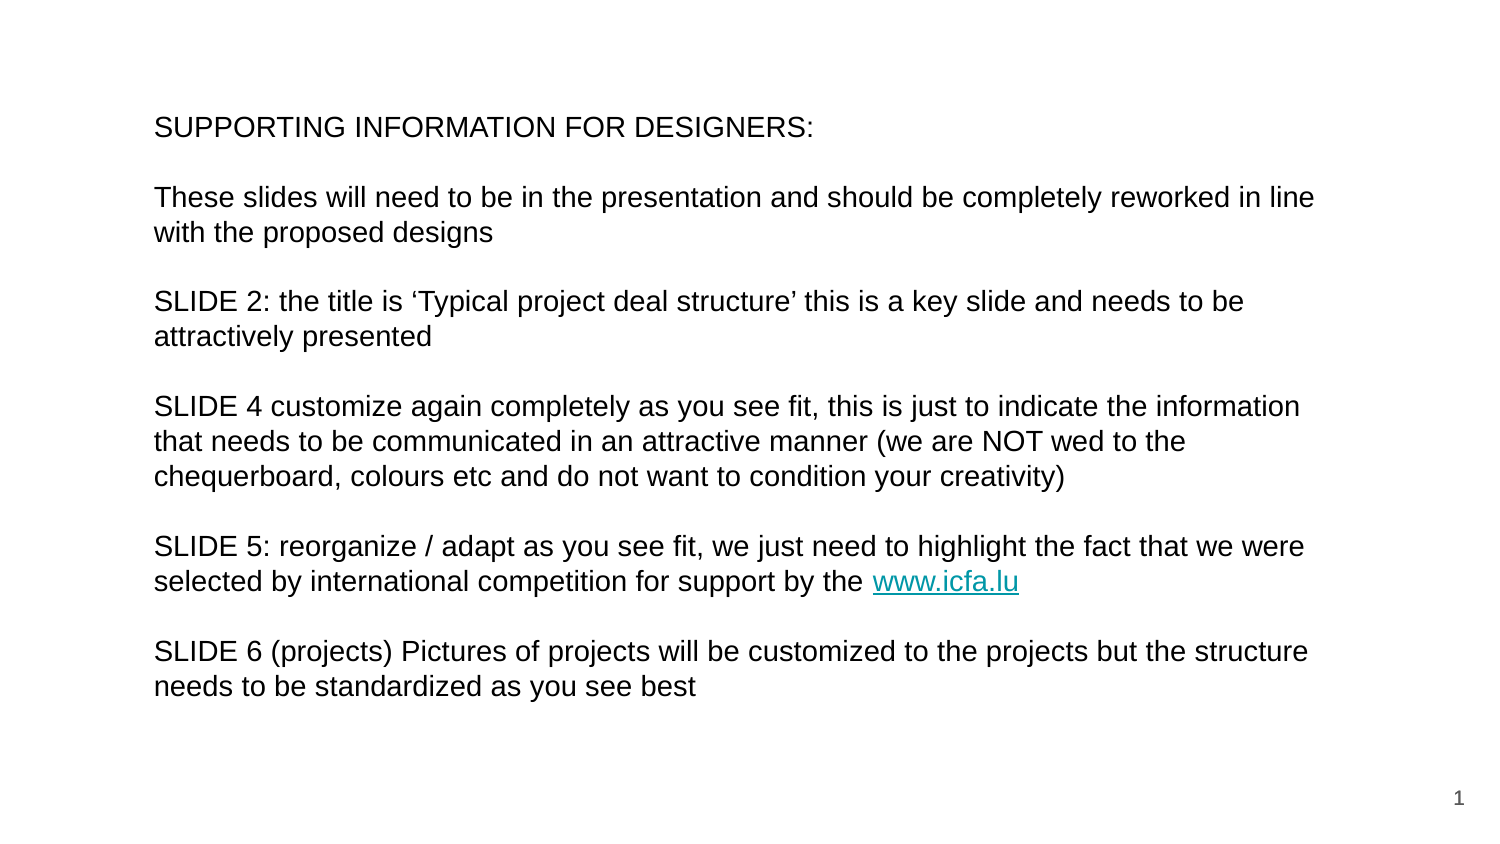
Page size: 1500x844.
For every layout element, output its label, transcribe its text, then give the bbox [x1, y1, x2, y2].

slide_number 1 [1389, 764, 1480, 830]
text_box SUPPORTING INFORMATION FOR DESIGNERS: These slides will need to be in the presentation and should be completely reworked in line with the proposed designs SLIDE 2: the title is ‘Typical project deal structure’ this is a key slide and needs to be attractively presented SLIDE 4 customize again completely as you see fit, this is just to indicate the information that needs to be communicated in an attractive manner (we are NOT wed to the chequerboard, colours etc and do not want to condition your creativity) SLIDE 5: reorganize / adapt as you see fit, we just need to highlight the fact that we were selected by international competition for support by the www.icfa.lu SLIDE 6 (projects) Pictures of projects will be customized to the projects but the structure needs to be standardized as you see best [138, 100, 1372, 745]
